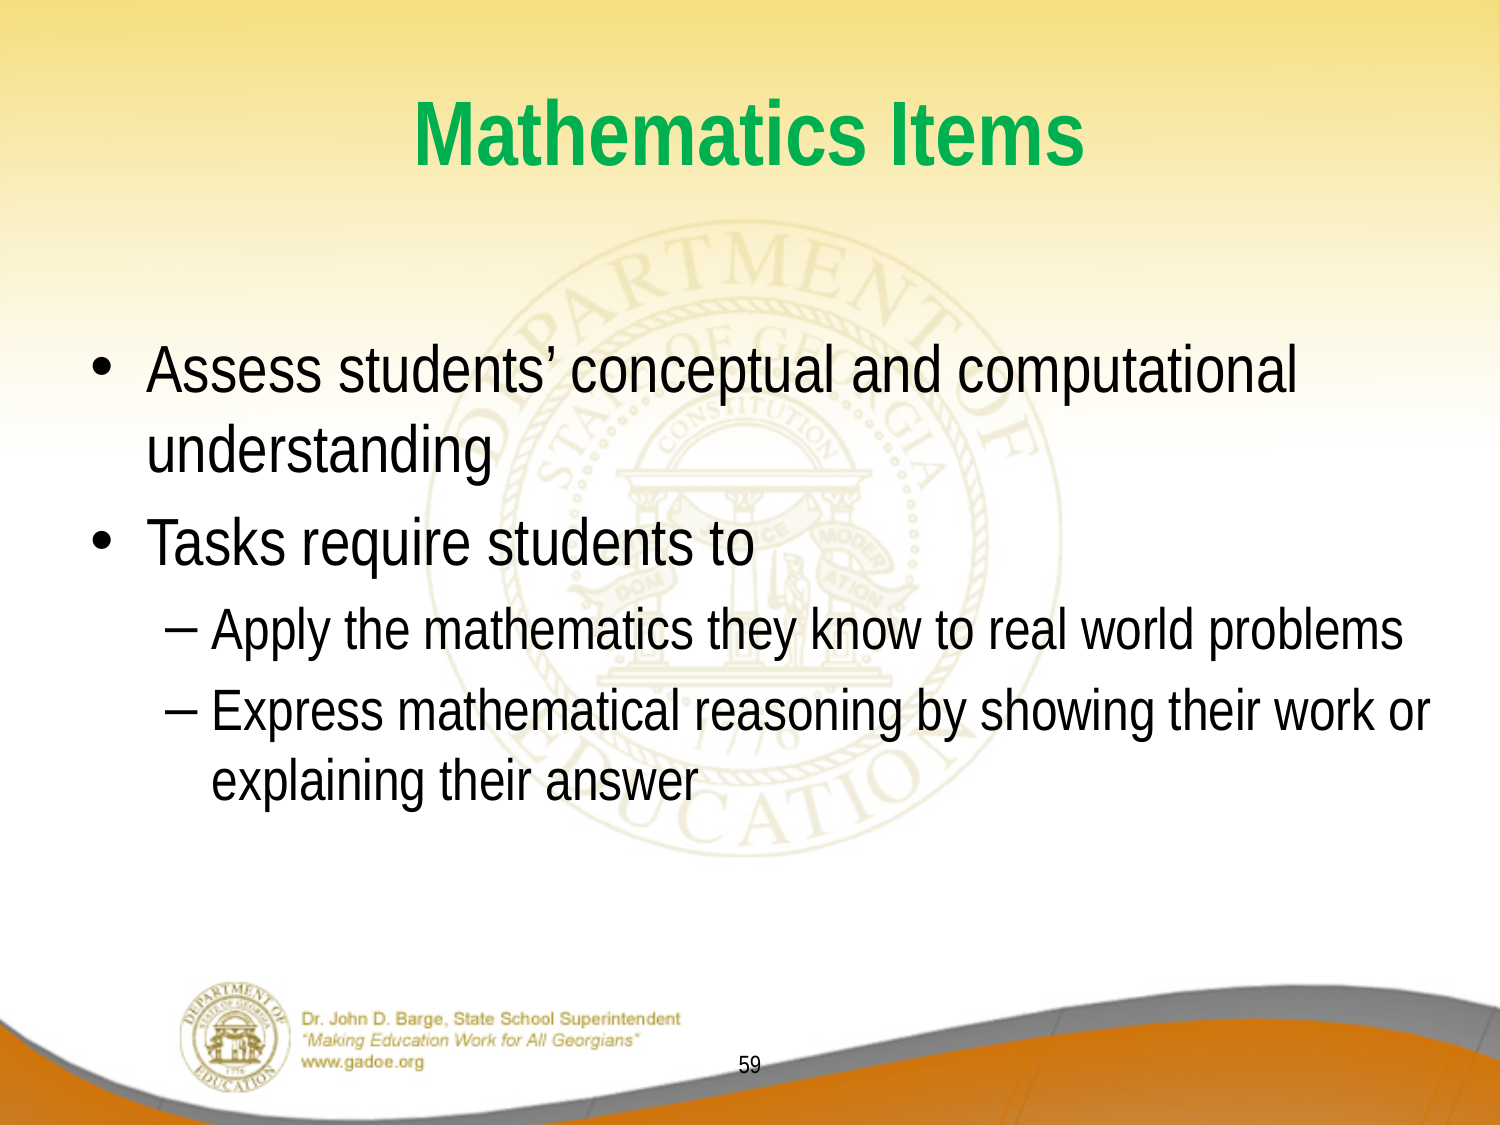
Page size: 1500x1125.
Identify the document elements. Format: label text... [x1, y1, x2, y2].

picture [0, 0, 1500, 1125]
list Assess students’ conceptual and computational understanding Tasks require students to Apply the mathematics they know to real world problems Express mathematical reasoning by showing their work or explaining their answer [74, 224, 1463, 951]
slide_number 59 [512, 1024, 988, 1103]
title Mathematics Items [74, 44, 1426, 213]
